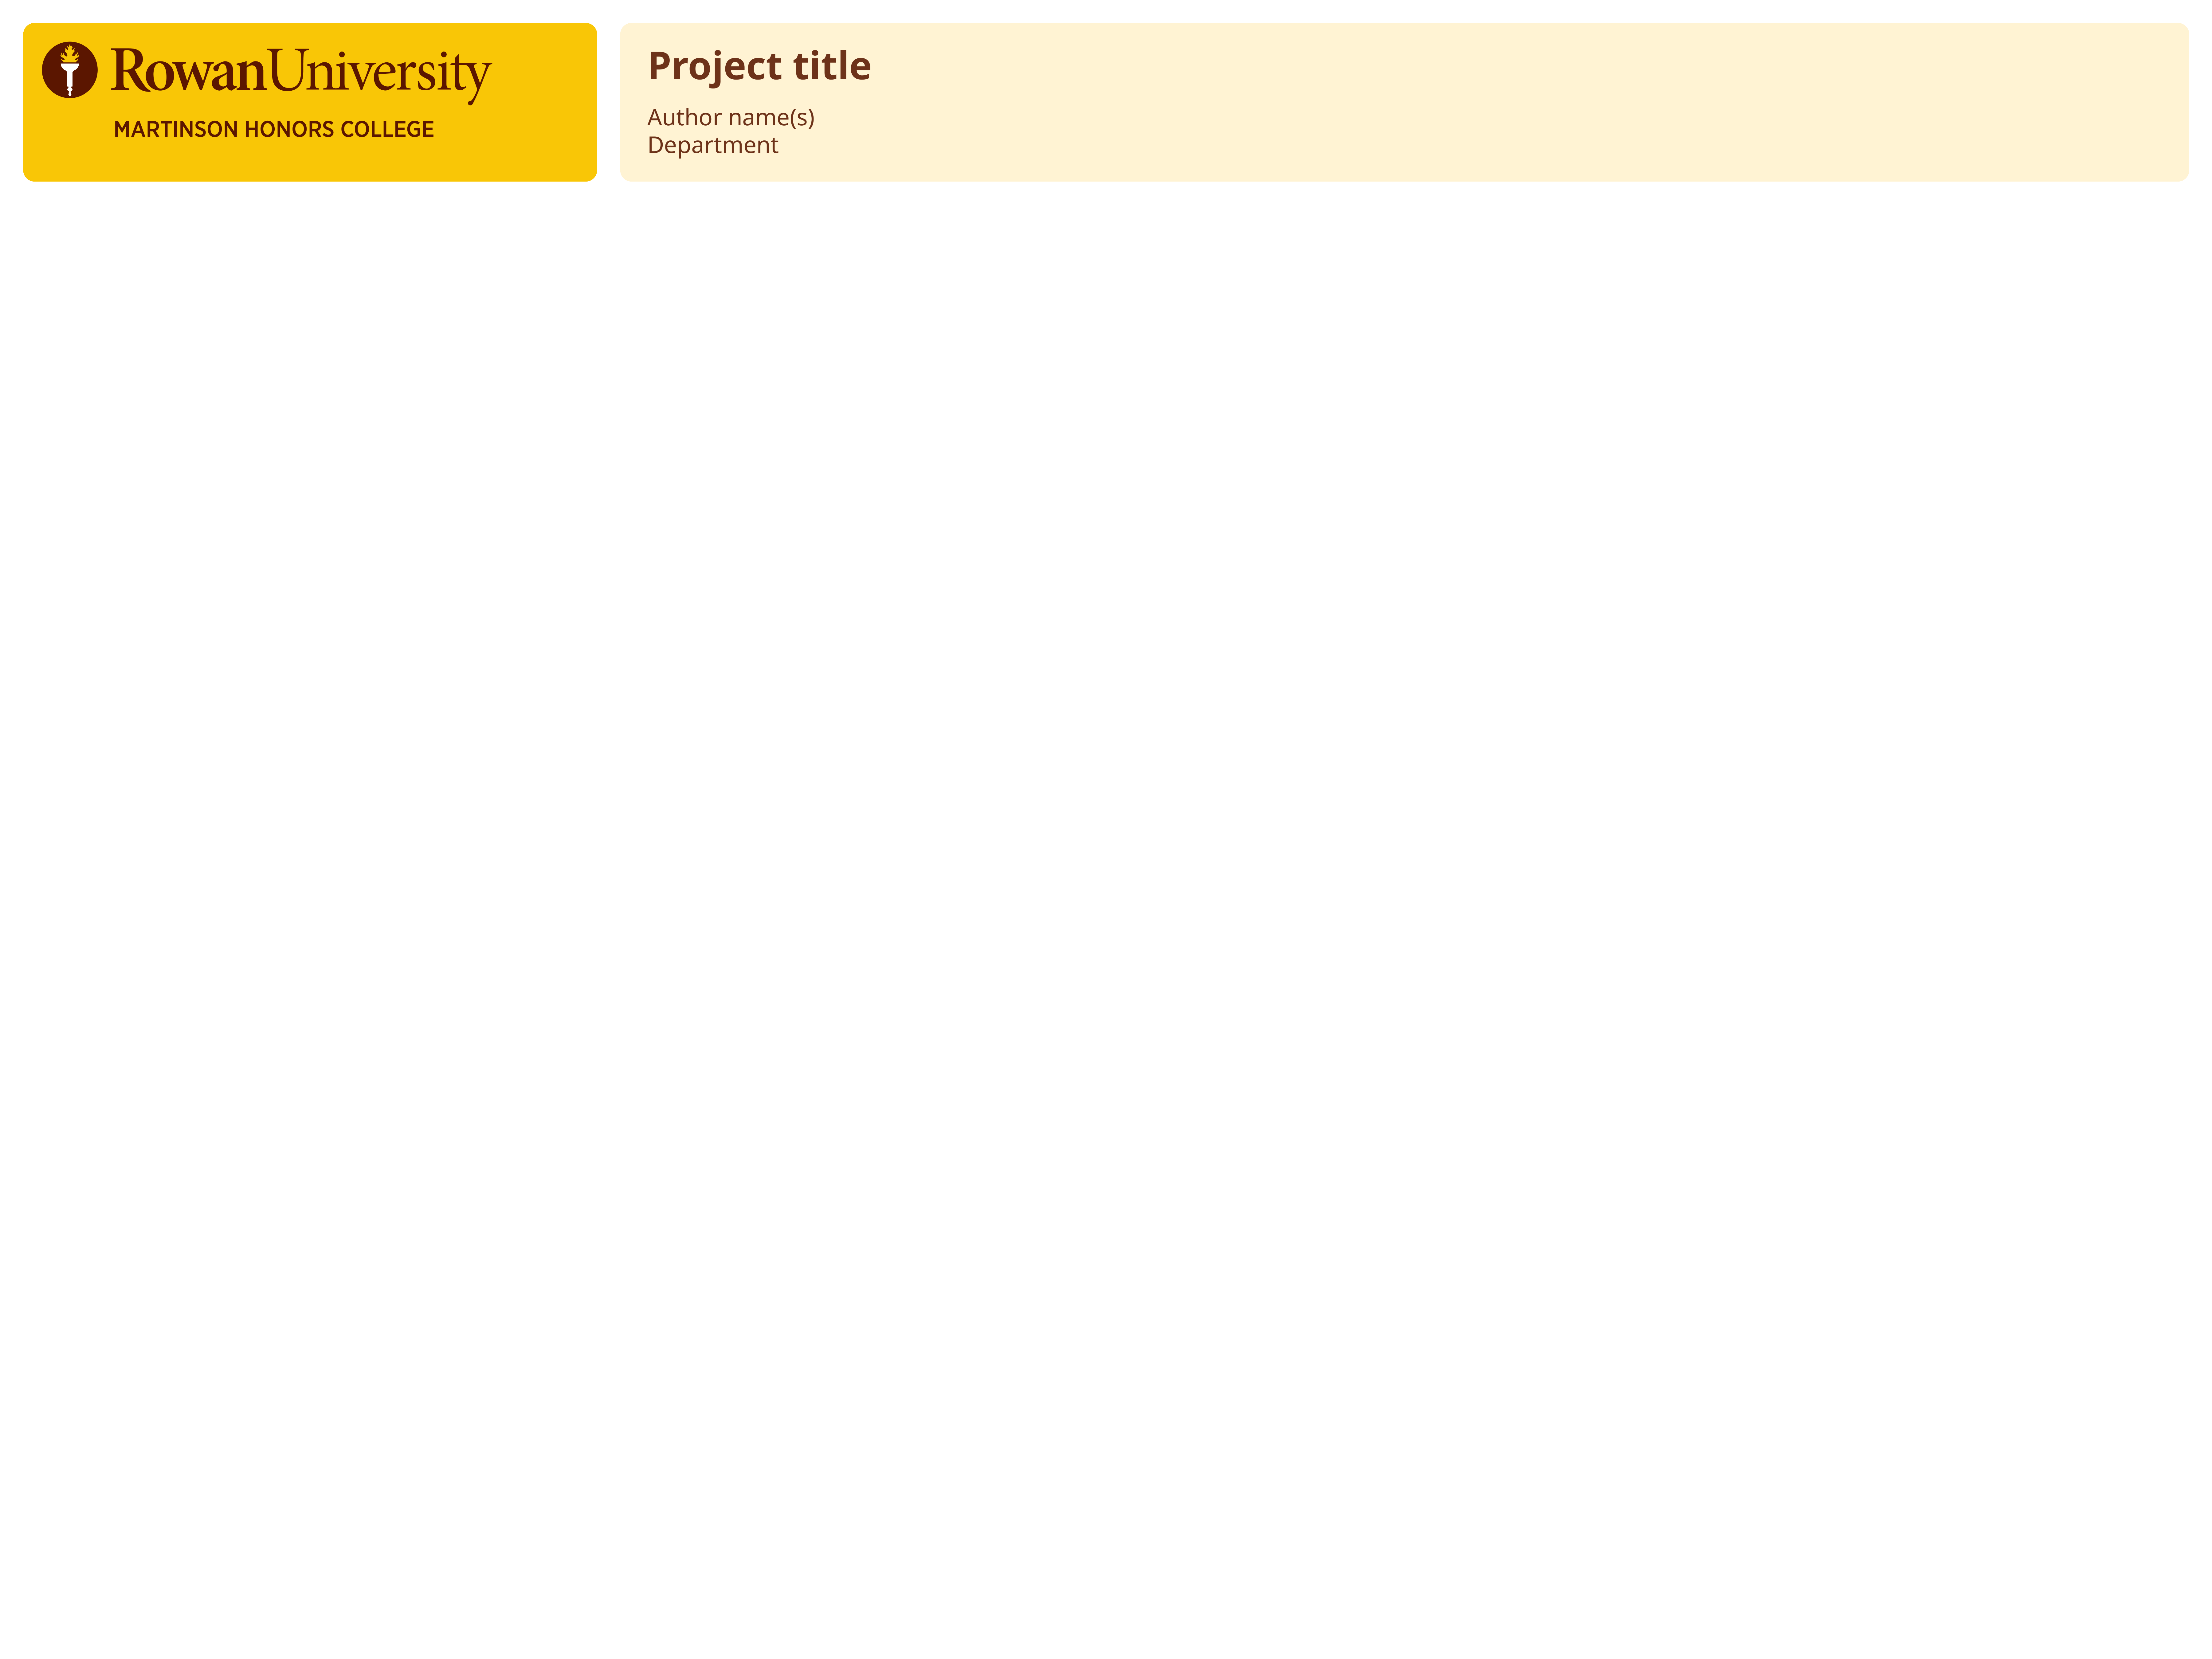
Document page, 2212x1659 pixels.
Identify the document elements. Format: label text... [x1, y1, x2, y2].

text_box Project title Author name(s) Department [643, 38, 2166, 160]
